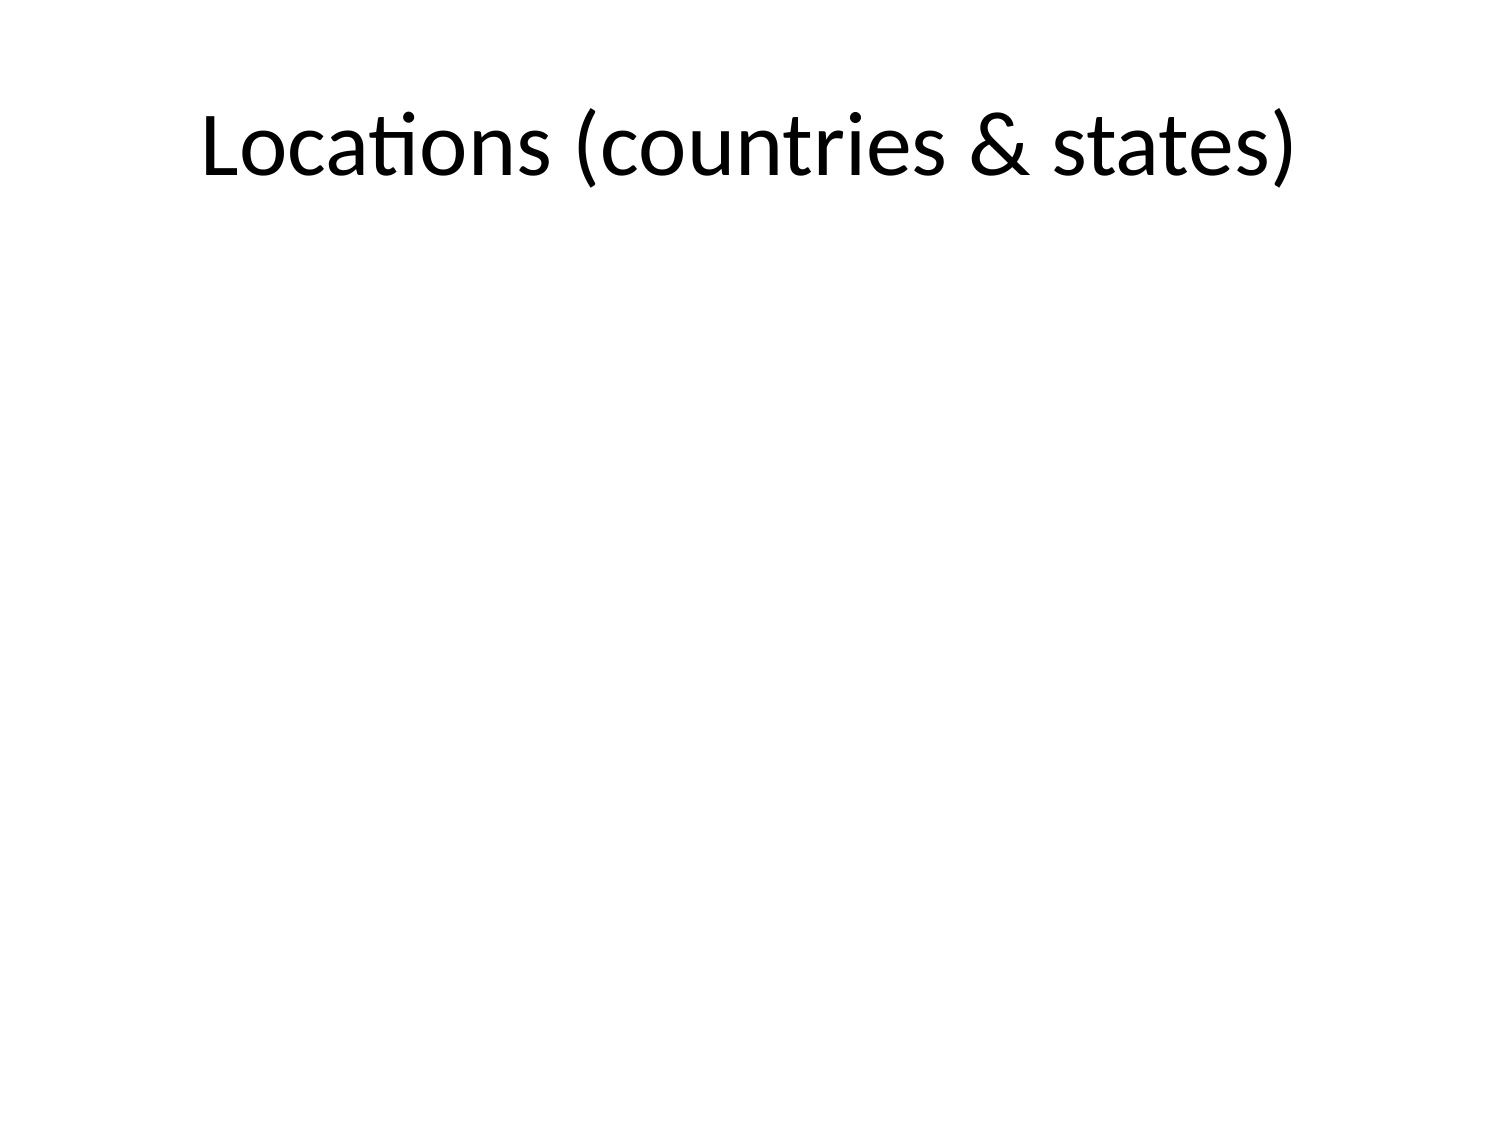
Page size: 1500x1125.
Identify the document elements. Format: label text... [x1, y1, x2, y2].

title Locations (countries & states) [75, 45, 1425, 233]
